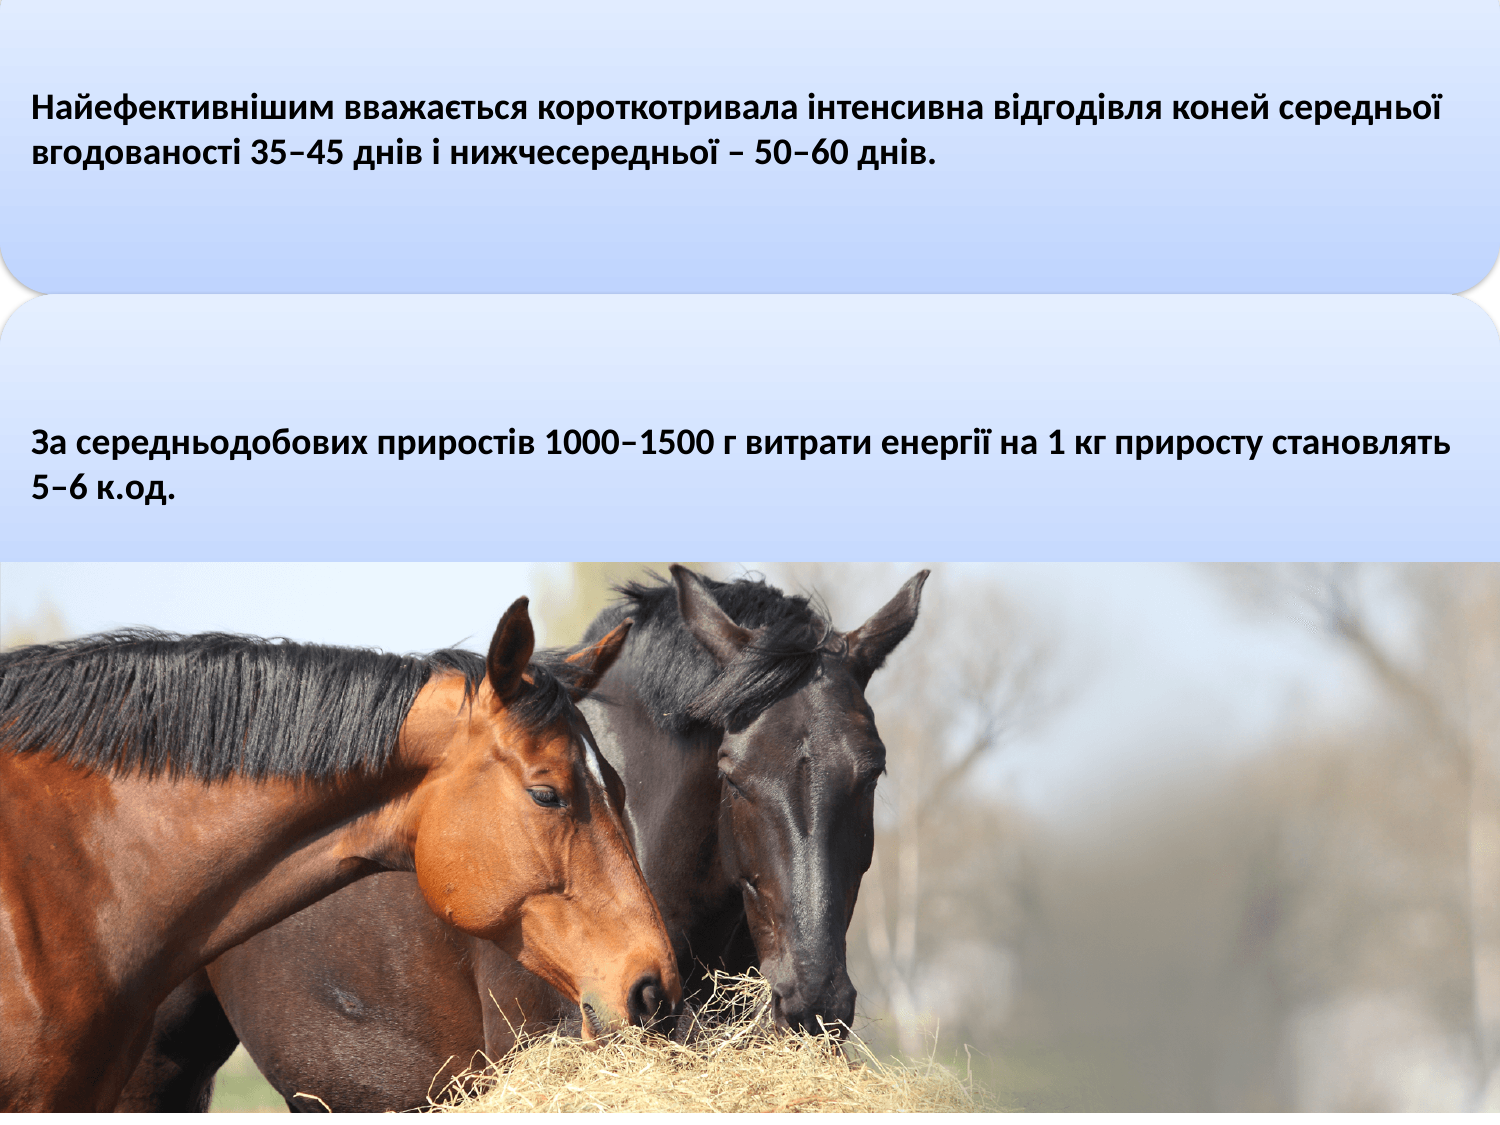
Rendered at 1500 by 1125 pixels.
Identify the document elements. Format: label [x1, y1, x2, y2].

text_box [0, 0, 1500, 561]
picture [0, 562, 1500, 1113]
